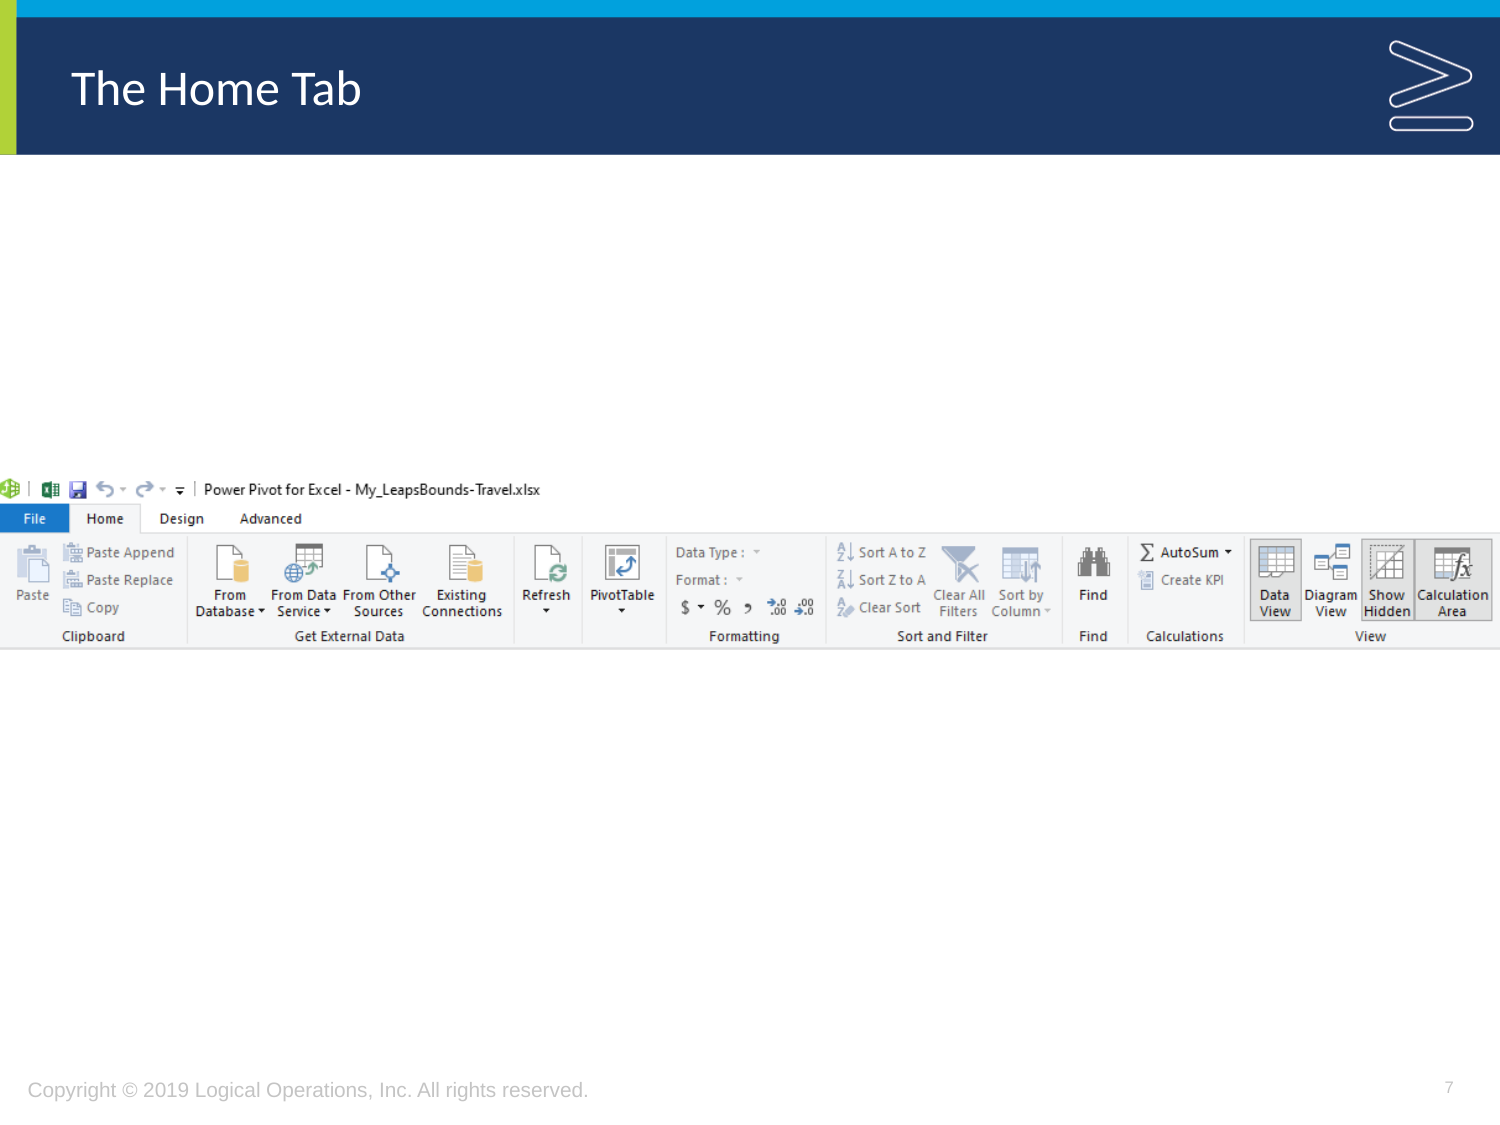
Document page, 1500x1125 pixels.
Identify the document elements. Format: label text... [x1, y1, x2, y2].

picture [1350, 18, 1500, 155]
picture [0, 0, 56, 155]
title The Home Tab [56, 16, 1350, 155]
slide_number 7 [1118, 1057, 1469, 1118]
picture [0, 475, 1500, 650]
